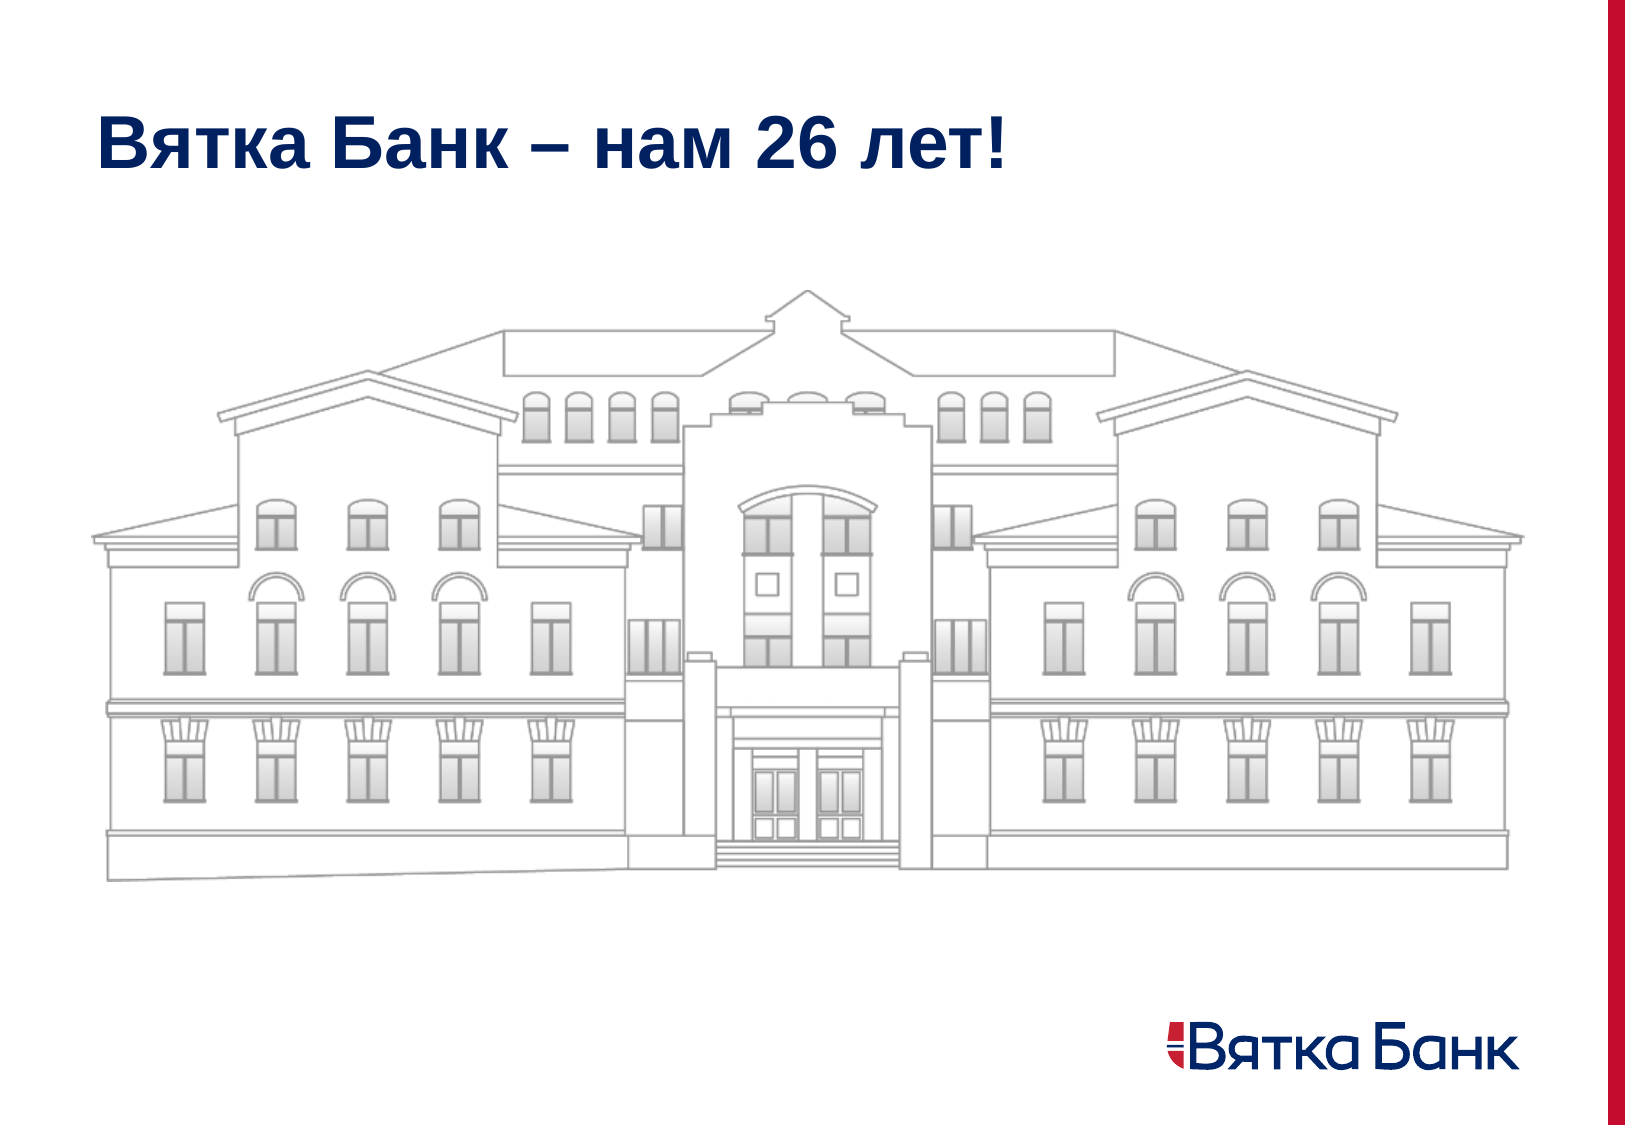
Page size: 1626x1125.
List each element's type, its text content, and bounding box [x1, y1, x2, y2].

picture [91, 290, 1526, 882]
title Вятка Банк – нам 26 лет! [80, 44, 1321, 233]
